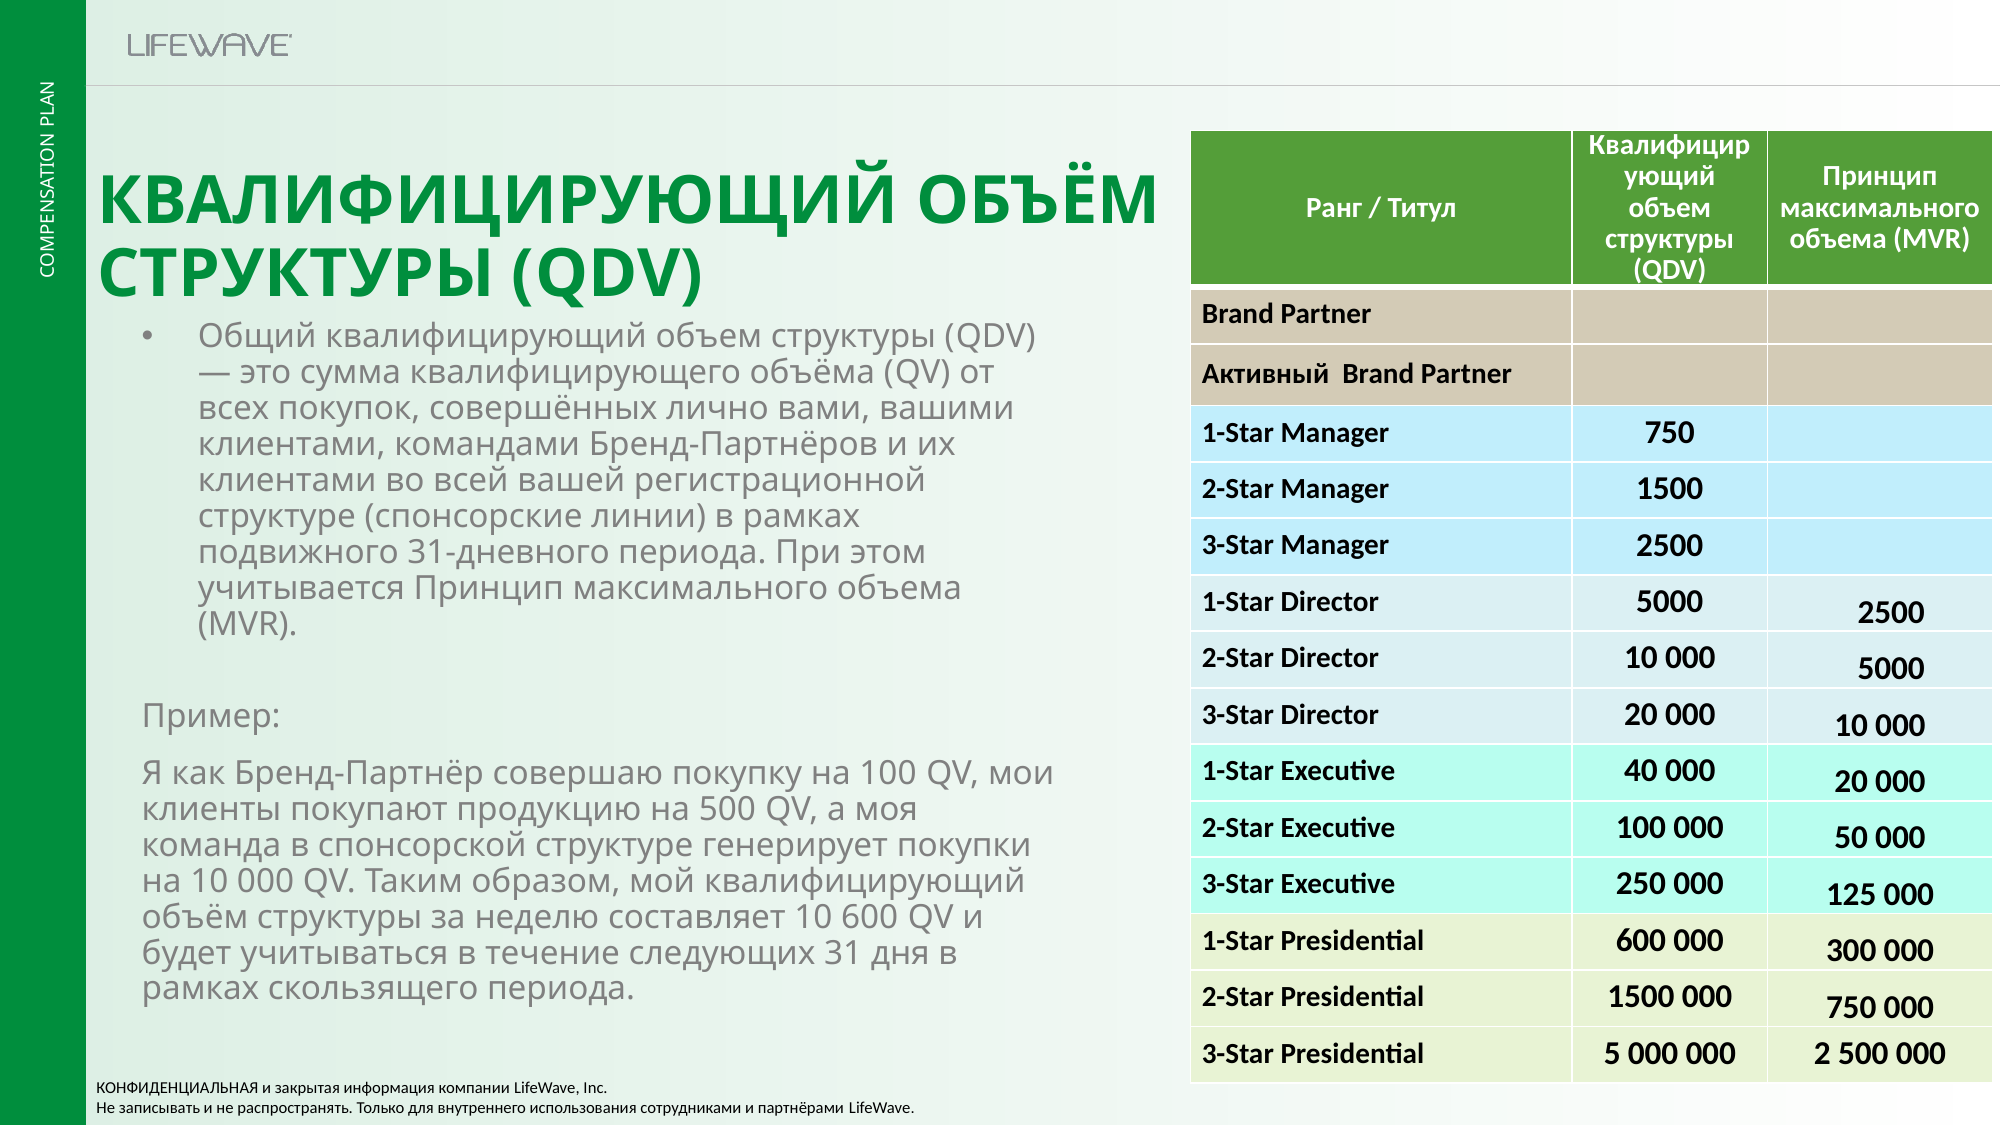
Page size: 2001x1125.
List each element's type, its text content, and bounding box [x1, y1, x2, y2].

table_cell 1-Star Director [1191, 576, 1571, 630]
table_cell 250 000 [1573, 858, 1767, 913]
list КВАЛИФИЦИРУЮЩИЙ ОБЪЁМ СТРУКТУРЫ (QDV) [82, 159, 1190, 233]
table_cell 750 000 [1768, 971, 1992, 1026]
table_cell 2-Star Executive [1191, 802, 1571, 856]
table_cell [1573, 345, 1767, 405]
table_cell 20 000 [1573, 689, 1767, 743]
table_cell [1768, 345, 1992, 405]
table_cell [1768, 290, 1992, 343]
table_cell 2500 [1573, 519, 1767, 574]
table_cell 1-Star Presidential [1191, 914, 1571, 969]
table_cell 40 000 [1573, 745, 1767, 800]
table_cell 2500 [1768, 576, 1992, 630]
table_cell 3-Star Executive [1191, 858, 1571, 913]
table_cell 1-Star Executive [1191, 745, 1571, 800]
table_cell 3-Star Presidential [1191, 1027, 1571, 1082]
table_cell 10 000 [1768, 689, 1992, 743]
table_cell 5000 [1768, 632, 1992, 687]
table_cell 2-Star Presidential [1191, 971, 1571, 1026]
table_cell 1500 [1573, 463, 1767, 517]
table_cell 100 000 [1573, 802, 1767, 856]
table_cell 600 000 [1573, 914, 1767, 969]
picture [126, 33, 292, 57]
table_header Принцип максимального объема (MVR) [1768, 131, 1992, 284]
table_cell Активный Brand Partner [1191, 345, 1571, 405]
list Общий квалифицирующий объем структуры (QDV) — это сумма квалифицирующего объёма (QV) от всех покупок, совершённых лично вами, вашими клиентами, командами Бренд-Партнёров и их клиентами во всей вашей регистрационной структуре (спонсорские линии) в рамках подвижного 31-дневного периода. При этом учитывается Принцип максимального объема (MVR). Пример: Я как Бренд-Партнёр совершаю покупку на 100 QV, мои клиенты покупают продукцию на 500 QV, а моя команда в спонсорской структуре генерирует покупки на 10 000 QV. Таким образом, мой квалифицирующий объём структуры за неделю составляет 10 600 QV и будет учитываться в течение следующих 31 дня в рамках скользящего периода. [126, 311, 1073, 1025]
table_cell 125 000 [1768, 858, 1992, 913]
table_cell 300 000 [1768, 914, 1992, 969]
table_cell [1573, 290, 1767, 343]
table_cell 2-Star Manager [1191, 463, 1571, 517]
text_box КОНФИДЕНЦИАЛЬНАЯ и закрытая информация компании LifeWave, Inc. Не записывать и не распространять. Только для внутреннего использования сотрудниками и партнёрами LifeWave. [81, 1069, 969, 1125]
table_cell 2 500 000 [1768, 1027, 1992, 1082]
table_cell 5 000 000 [1573, 1027, 1767, 1082]
table_header Квалифицирующий объем структуры (QDV) [1573, 131, 1767, 284]
table_cell Brand Partner [1191, 290, 1571, 343]
table_cell 1-Star Manager [1191, 406, 1571, 461]
table_cell 20 000 [1768, 745, 1992, 800]
table_cell 10 000 [1573, 632, 1767, 687]
table_cell 3-Star Manager [1191, 519, 1571, 574]
table_cell 2-Star Director [1191, 632, 1571, 687]
table_cell 5000 [1573, 576, 1767, 630]
table_cell 750 [1573, 406, 1767, 461]
table_cell [1768, 406, 1992, 461]
table_cell [1768, 519, 1992, 574]
table_cell 50 000 [1768, 802, 1992, 856]
table_cell 1500 000 [1573, 971, 1767, 1026]
table_cell [1768, 463, 1992, 517]
table_header Ранг / Титул [1191, 131, 1571, 284]
table_cell 3-Star Director [1191, 689, 1571, 743]
